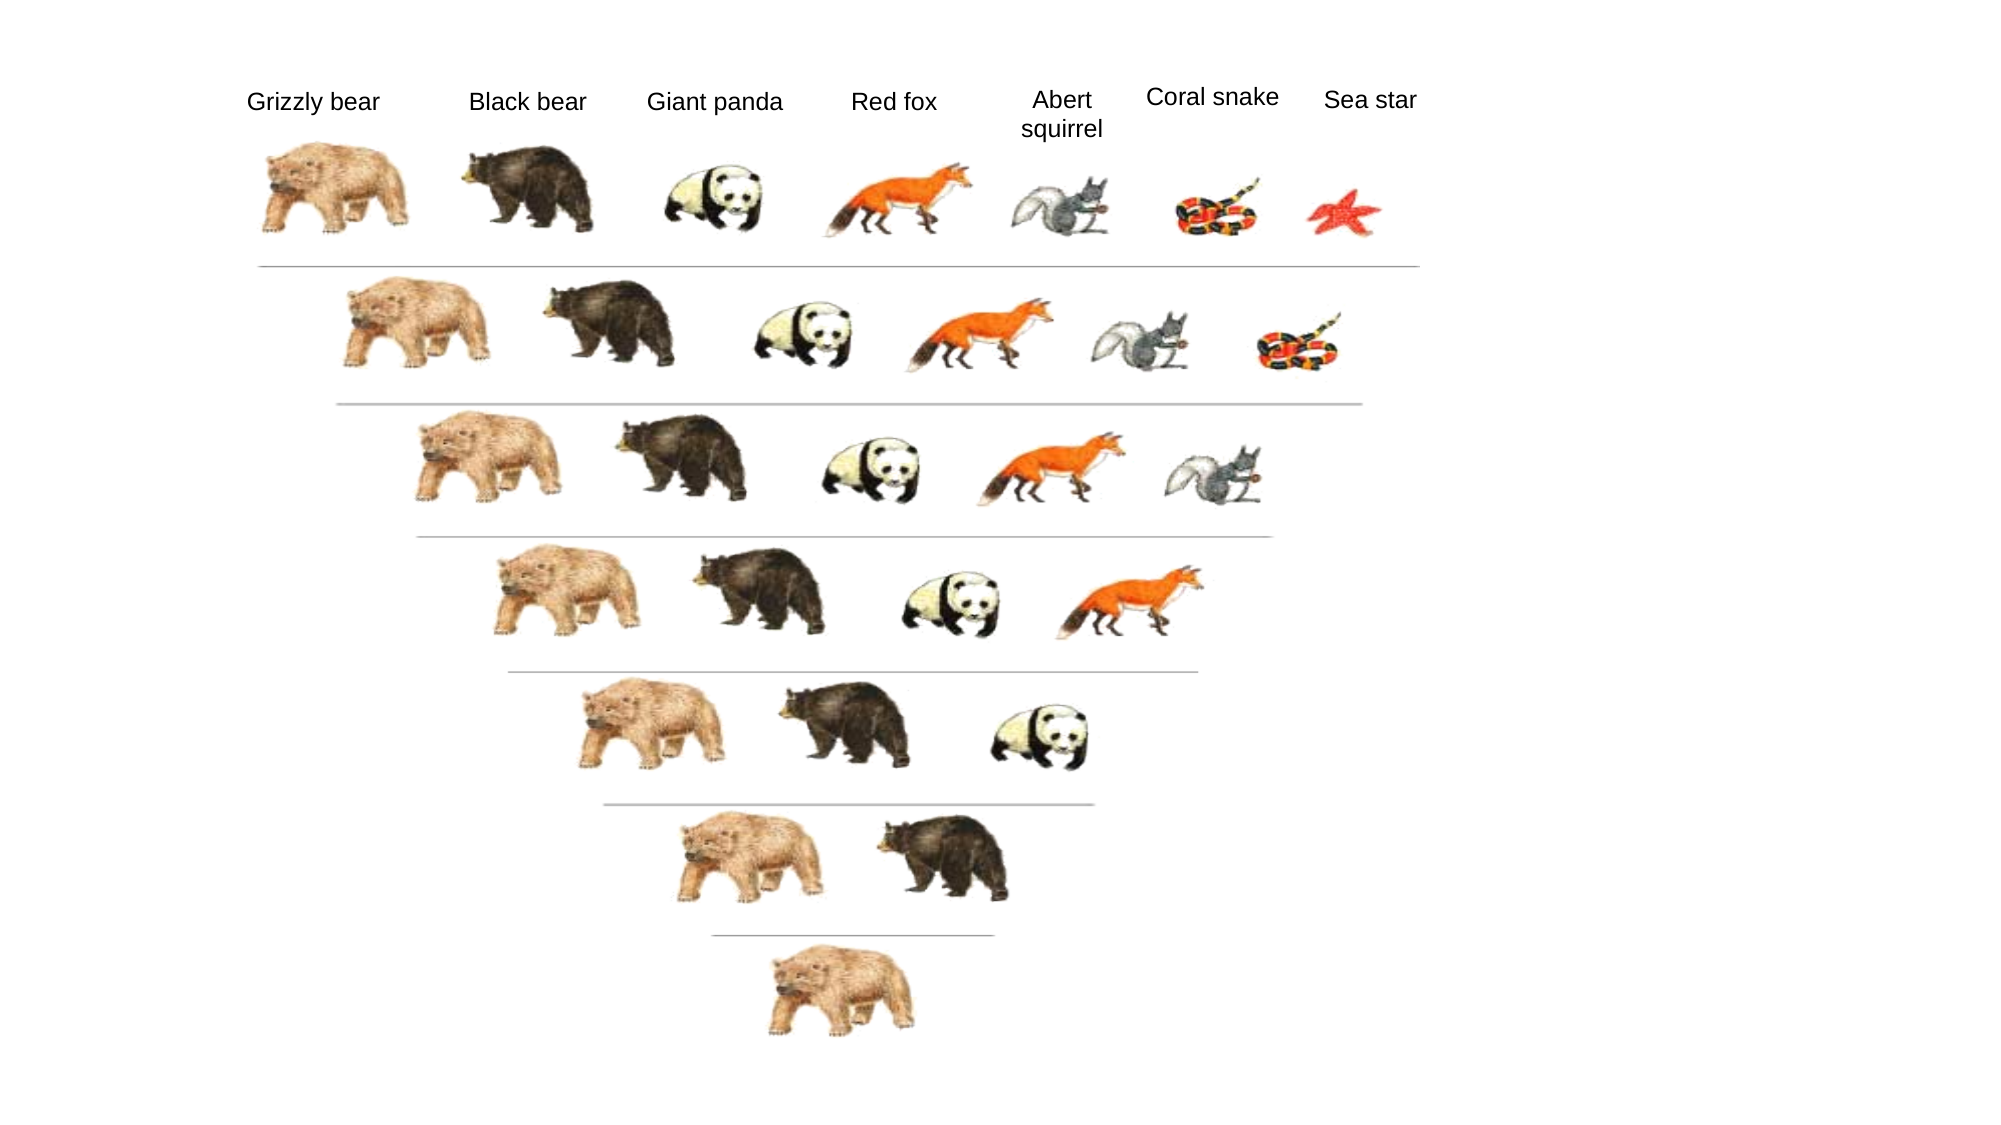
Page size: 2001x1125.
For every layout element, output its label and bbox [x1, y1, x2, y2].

text_box [188, 73, 1465, 1062]
